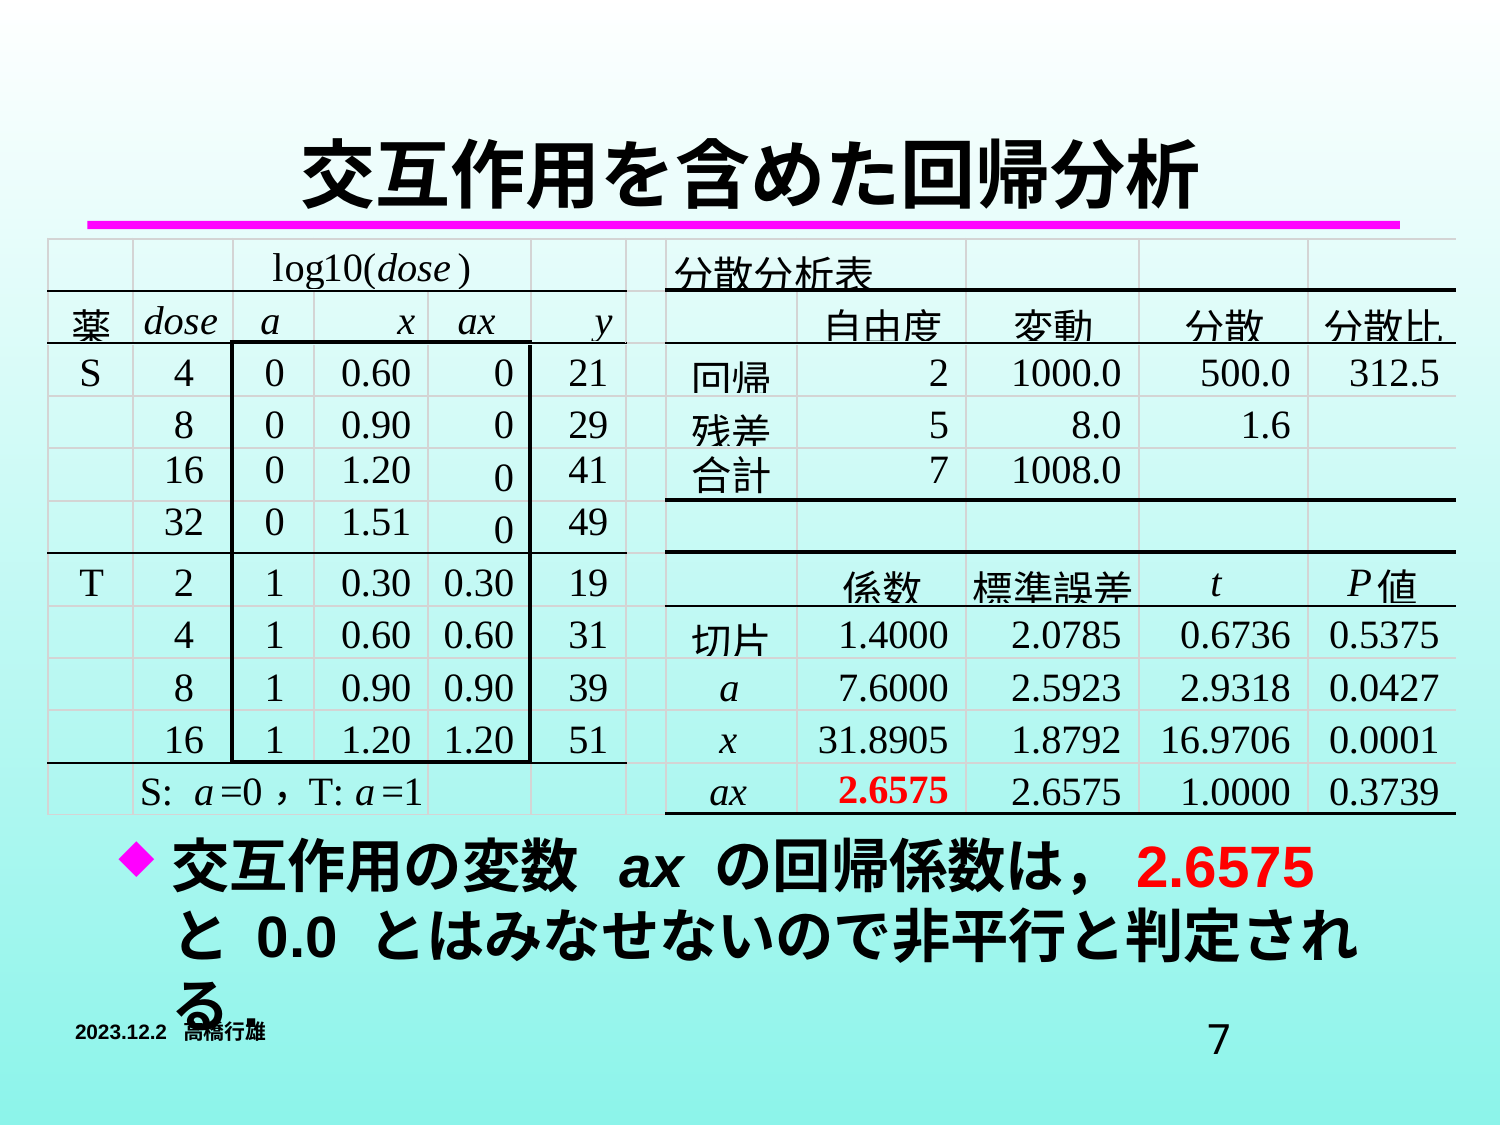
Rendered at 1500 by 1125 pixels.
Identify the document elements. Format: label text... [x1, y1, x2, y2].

picture [47, 237, 1458, 817]
list 交互作用の変数 ax の回帰係数は，2.6575 と 0.0 とはみなせないので非平行と判定される. [99, 822, 1413, 959]
title 交互作用を含めた回帰分析 [112, 43, 1388, 225]
